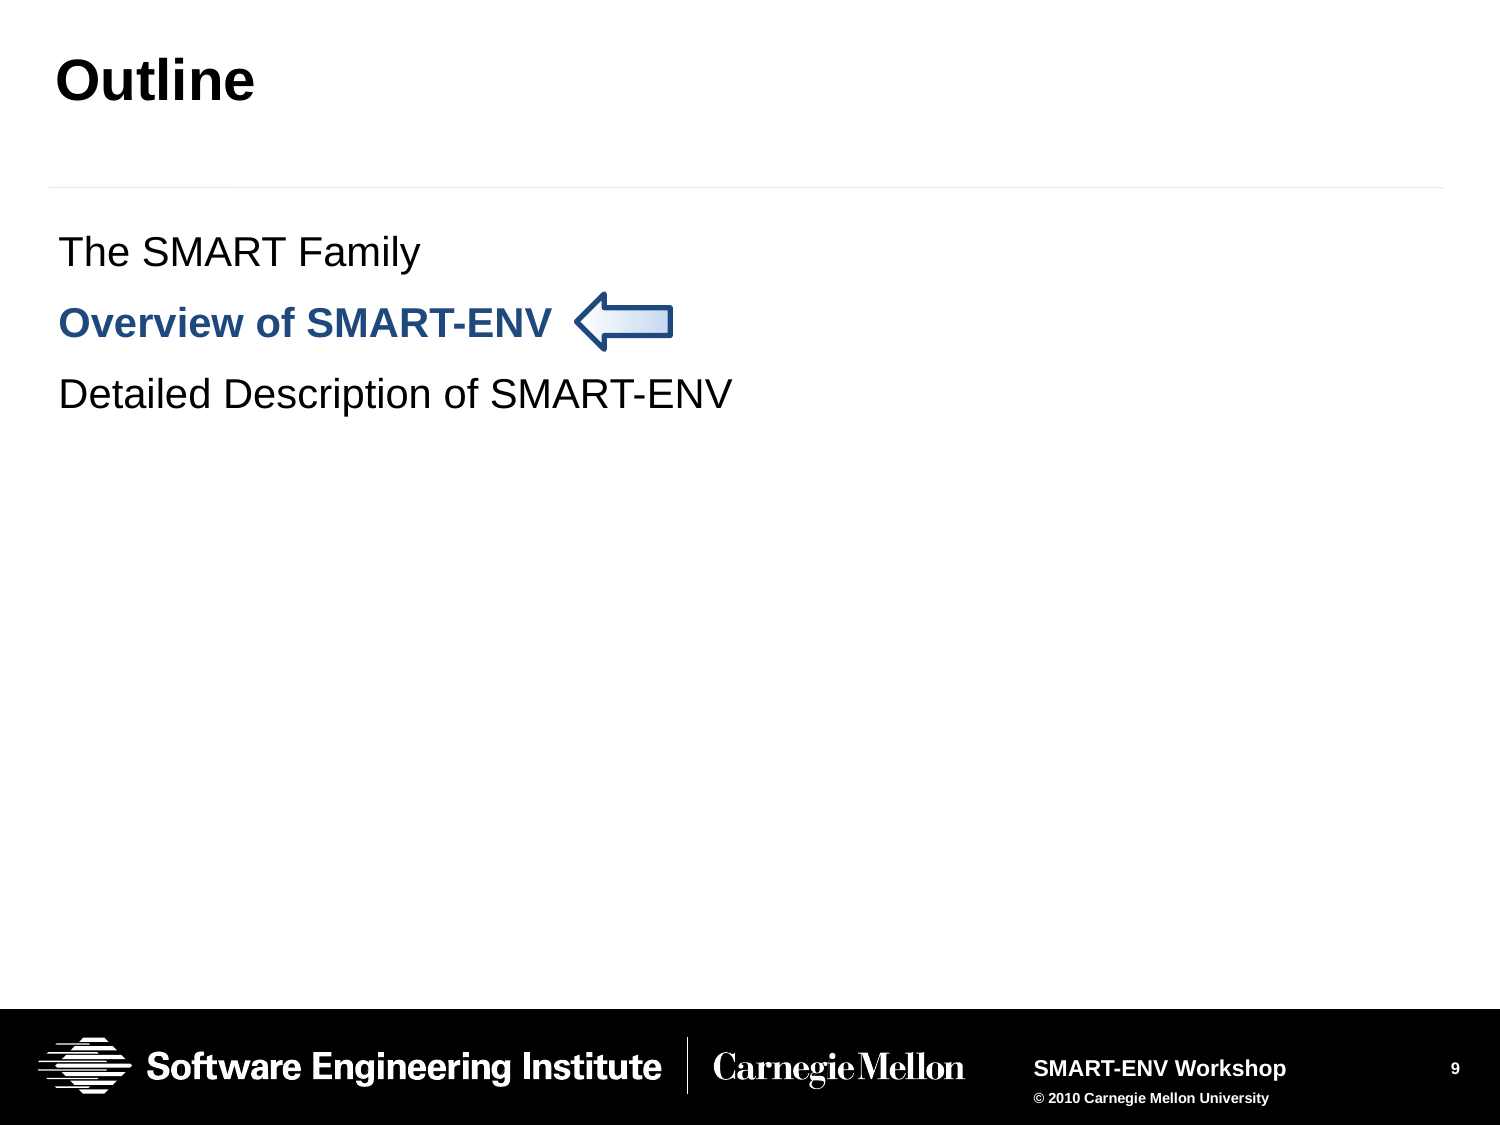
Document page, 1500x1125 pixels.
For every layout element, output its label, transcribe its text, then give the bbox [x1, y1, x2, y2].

title Outline [55, 49, 1451, 114]
text_box [576, 293, 671, 350]
list The SMART Family Overview of SMART-ENV Detailed Description of SMART-ENV [58, 224, 1438, 953]
